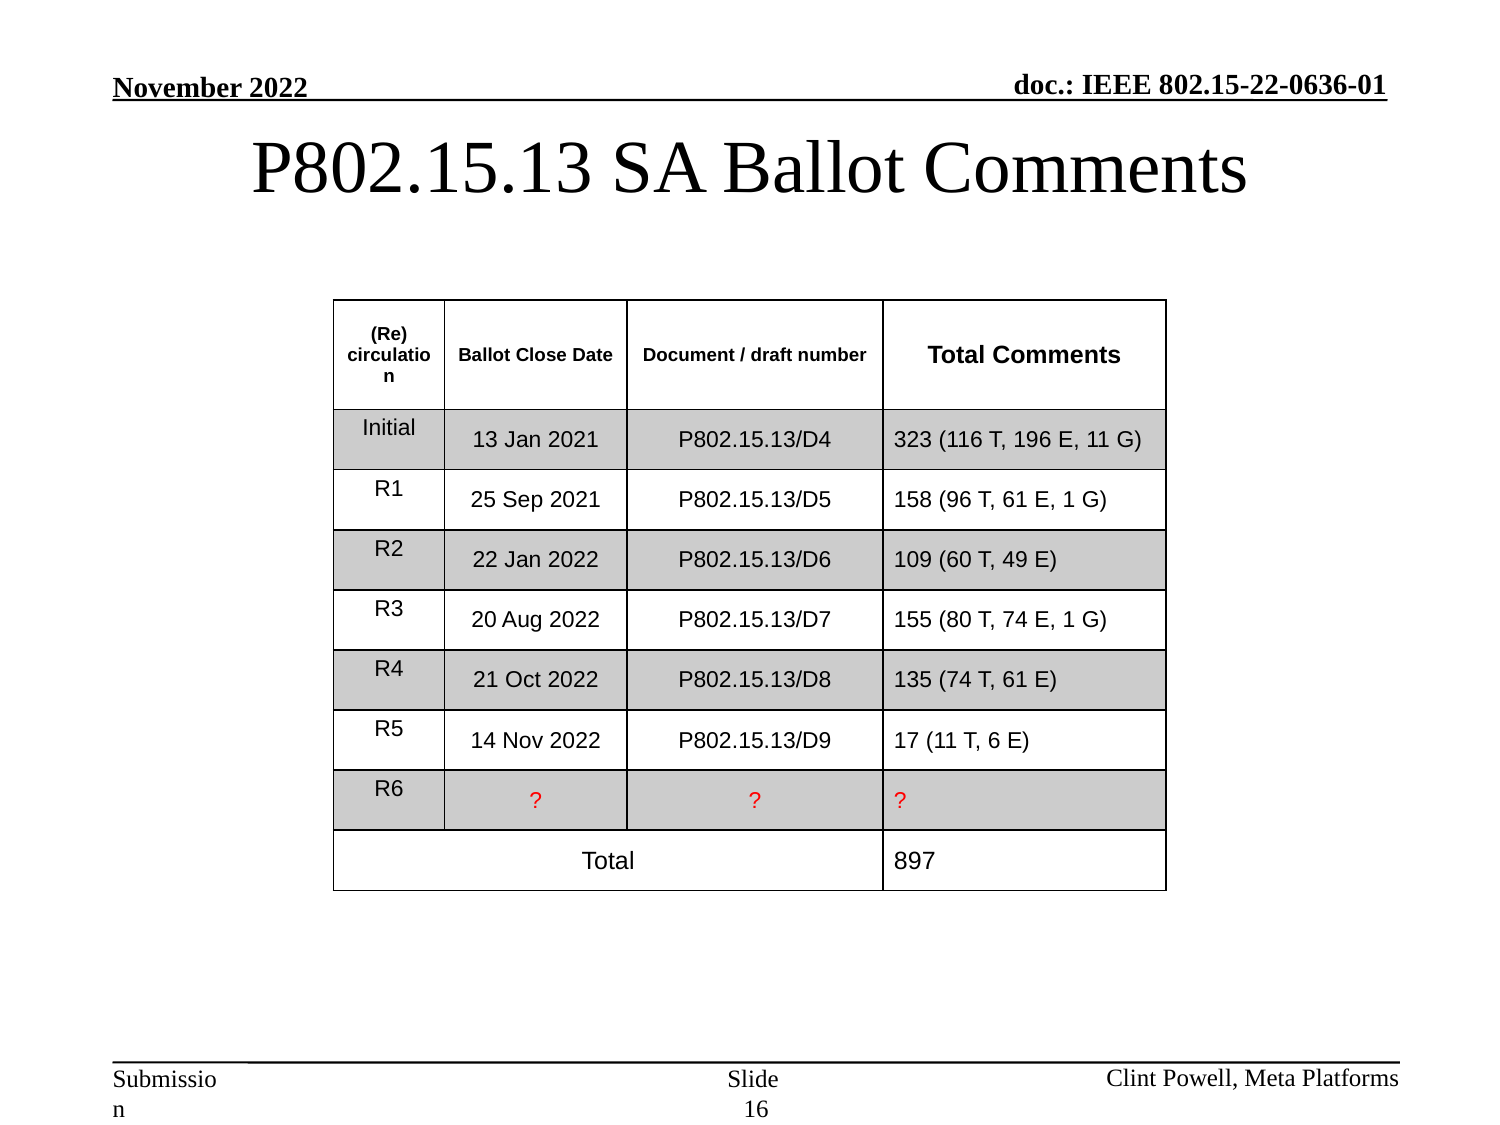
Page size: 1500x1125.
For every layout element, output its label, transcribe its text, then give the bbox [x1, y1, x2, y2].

table_cell 109 (60 T, 49 E) [884, 531, 1165, 589]
table_cell P802.15.13/D4 [628, 410, 882, 469]
table_cell 22 Jan 2022 [445, 531, 626, 589]
table_cell R4 [334, 651, 444, 709]
table_cell 13 Jan 2021 [445, 410, 626, 469]
slide_number Slide 16 [720, 1062, 792, 1093]
table_cell P802.15.13/D9 [628, 711, 882, 769]
table_cell 897 [884, 831, 1165, 890]
text_box P802.15.13 SA Ballot Comments [112, 75, 1388, 250]
table_cell 25 Sep 2021 [445, 470, 626, 529]
table_cell R5 [334, 711, 444, 769]
table_header Document / draft number [628, 301, 882, 409]
table_cell ? [628, 771, 882, 829]
table_header Total Comments [884, 301, 1165, 409]
table_header (Re) circulation [334, 301, 444, 409]
table_cell P802.15.13/D8 [628, 651, 882, 709]
table_cell 135 (74 T, 61 E) [884, 651, 1165, 709]
table_cell 14 Nov 2022 [445, 711, 626, 769]
table_cell Total [334, 831, 882, 890]
table_cell R6 [334, 771, 444, 829]
table_cell 158 (96 T, 61 E, 1 G) [884, 470, 1165, 529]
table_cell ? [884, 771, 1165, 829]
table_cell 20 Aug 2022 [445, 591, 626, 649]
table_cell P802.15.13/D6 [628, 531, 882, 589]
table_cell ? [445, 771, 626, 829]
table_cell R1 [334, 470, 444, 529]
table_cell 17 (11 T, 6 E) [884, 711, 1165, 769]
table_cell 21 Oct 2022 [445, 651, 626, 709]
table_cell Initial [334, 410, 444, 469]
table_cell R3 [334, 591, 444, 649]
table_cell 155 (80 T, 74 E, 1 G) [884, 591, 1165, 649]
table_cell 323 (116 T, 196 E, 11 G) [884, 410, 1165, 469]
table_cell R2 [334, 531, 444, 589]
table_cell P802.15.13/D5 [628, 470, 882, 529]
table_header Ballot Close Date [445, 301, 626, 409]
table_cell P802.15.13/D7 [628, 591, 882, 649]
